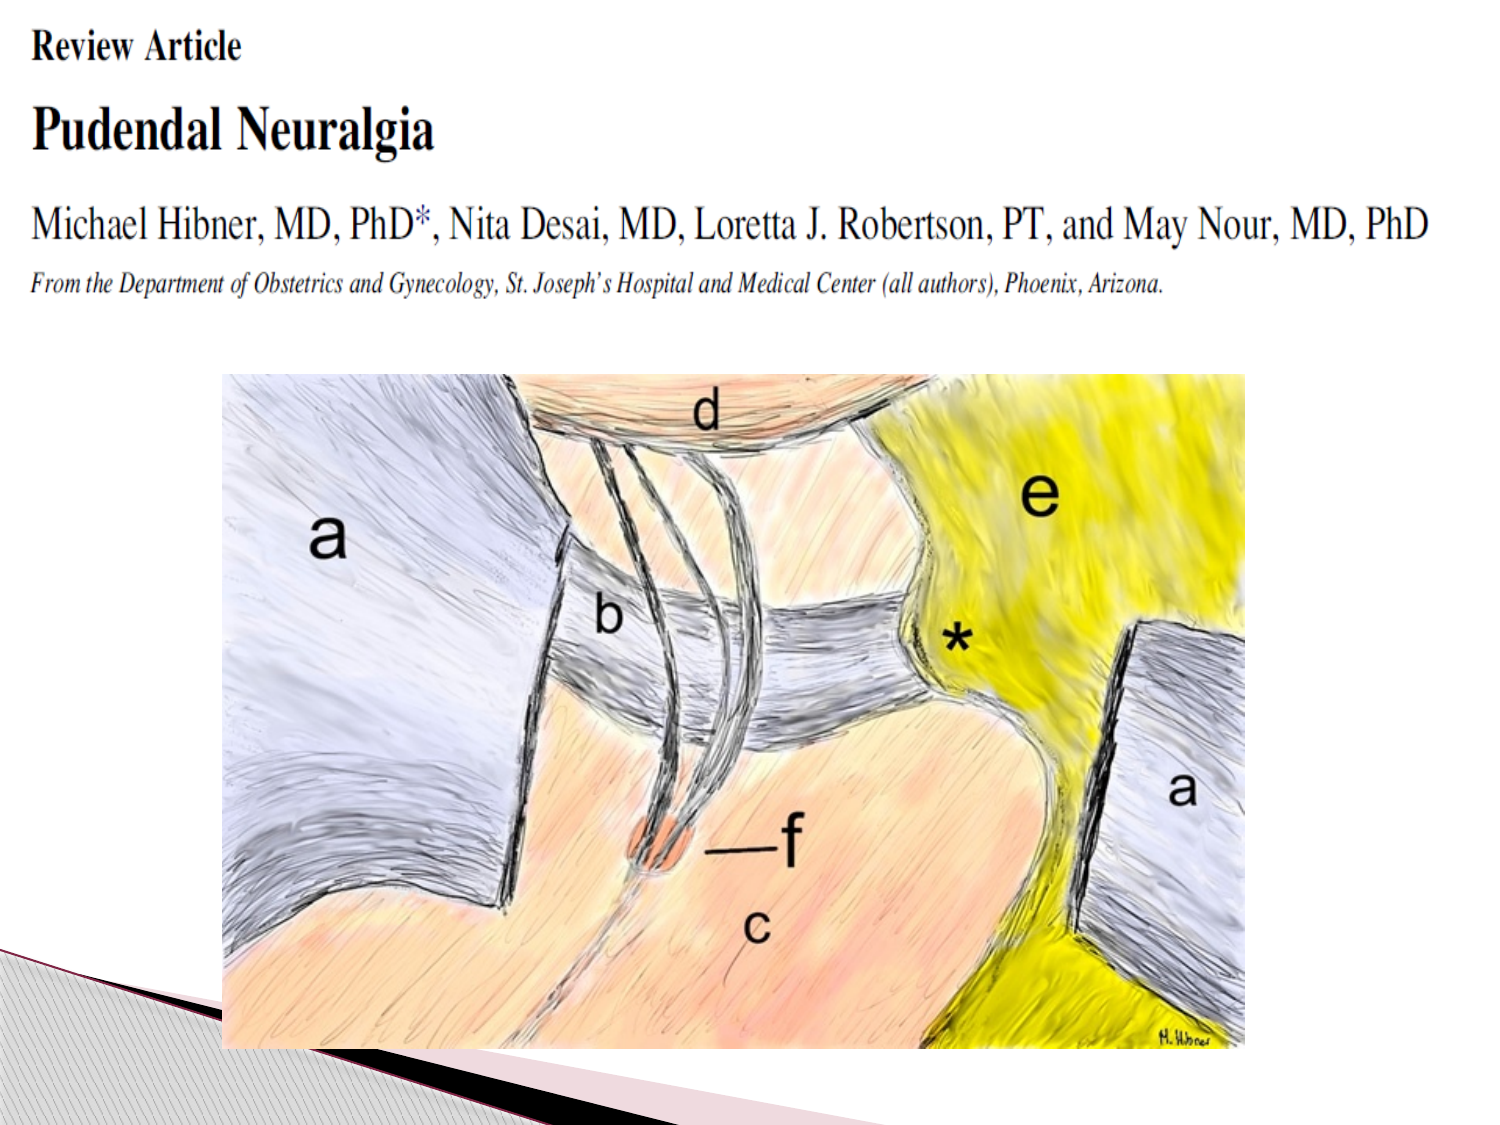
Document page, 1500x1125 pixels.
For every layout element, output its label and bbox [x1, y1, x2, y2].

list [222, 374, 1245, 1049]
picture [11, 0, 1500, 346]
